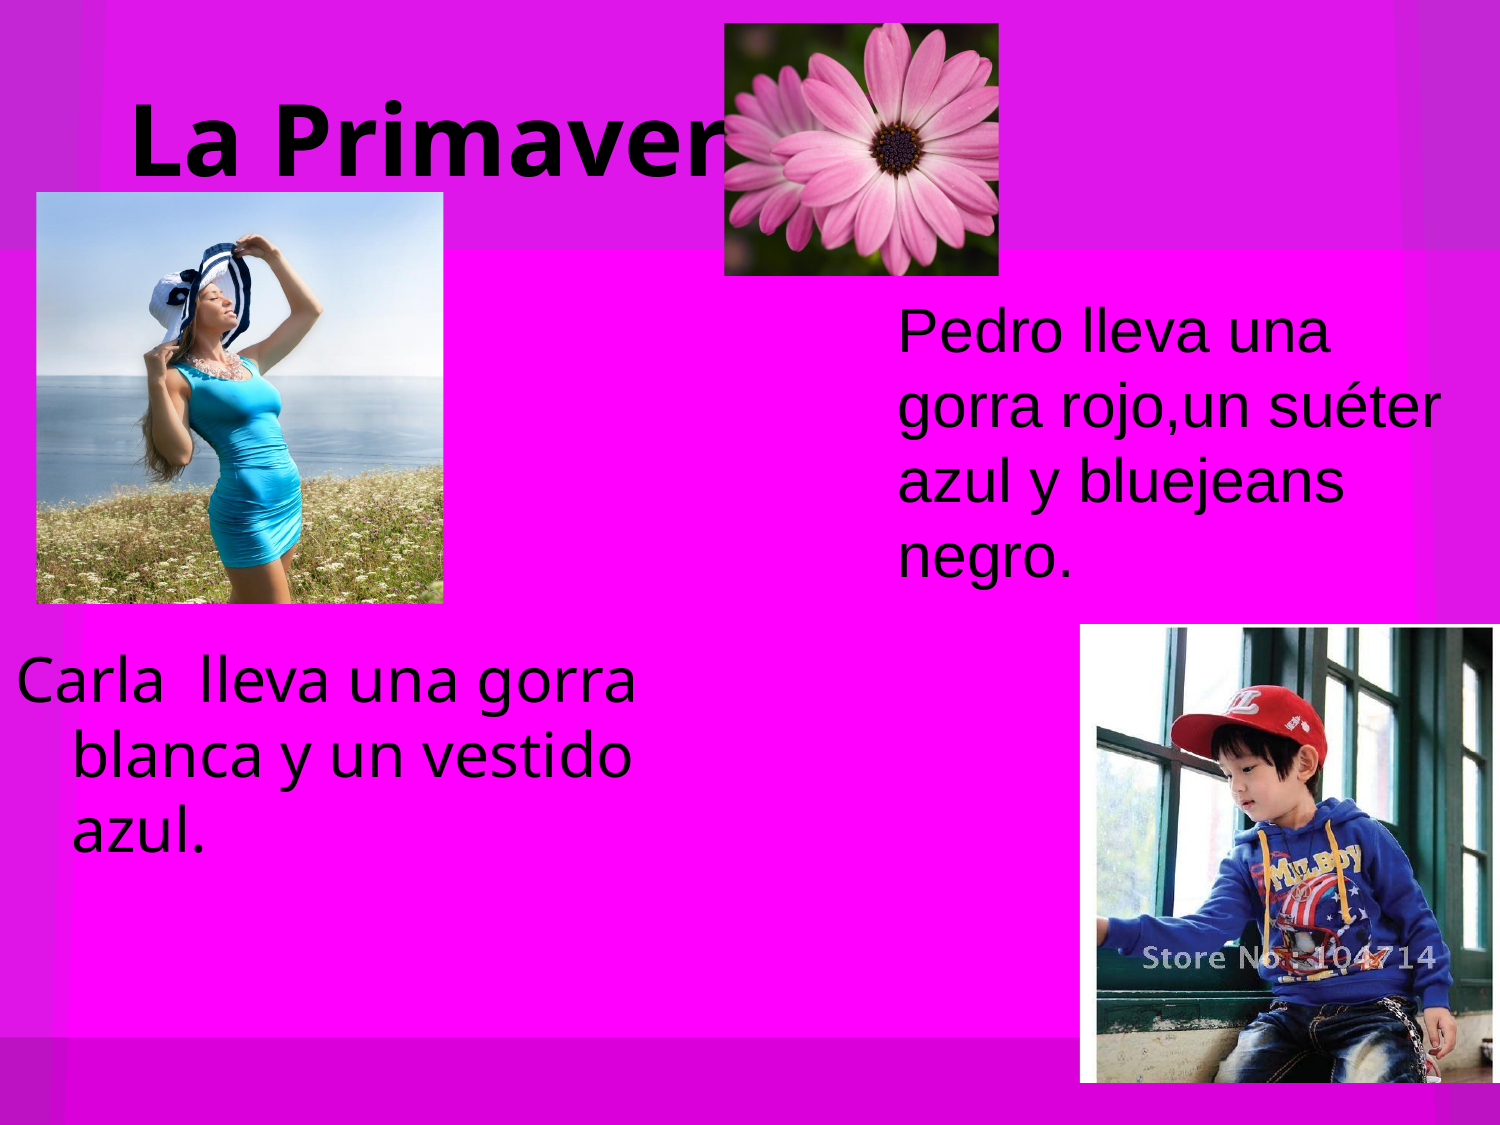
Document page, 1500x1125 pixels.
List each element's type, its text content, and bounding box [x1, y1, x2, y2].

text_box [1079, 641, 1500, 1083]
text_box Pedro lleva una gorra rojo,un suéter azul y bluejeans negro. [882, 275, 1500, 641]
text_box [36, 192, 444, 604]
title La Primavera [75, 0, 1425, 212]
text_box [724, 23, 999, 276]
list Carla lleva una gorra blanca y un vestido azul. [0, 624, 755, 1125]
